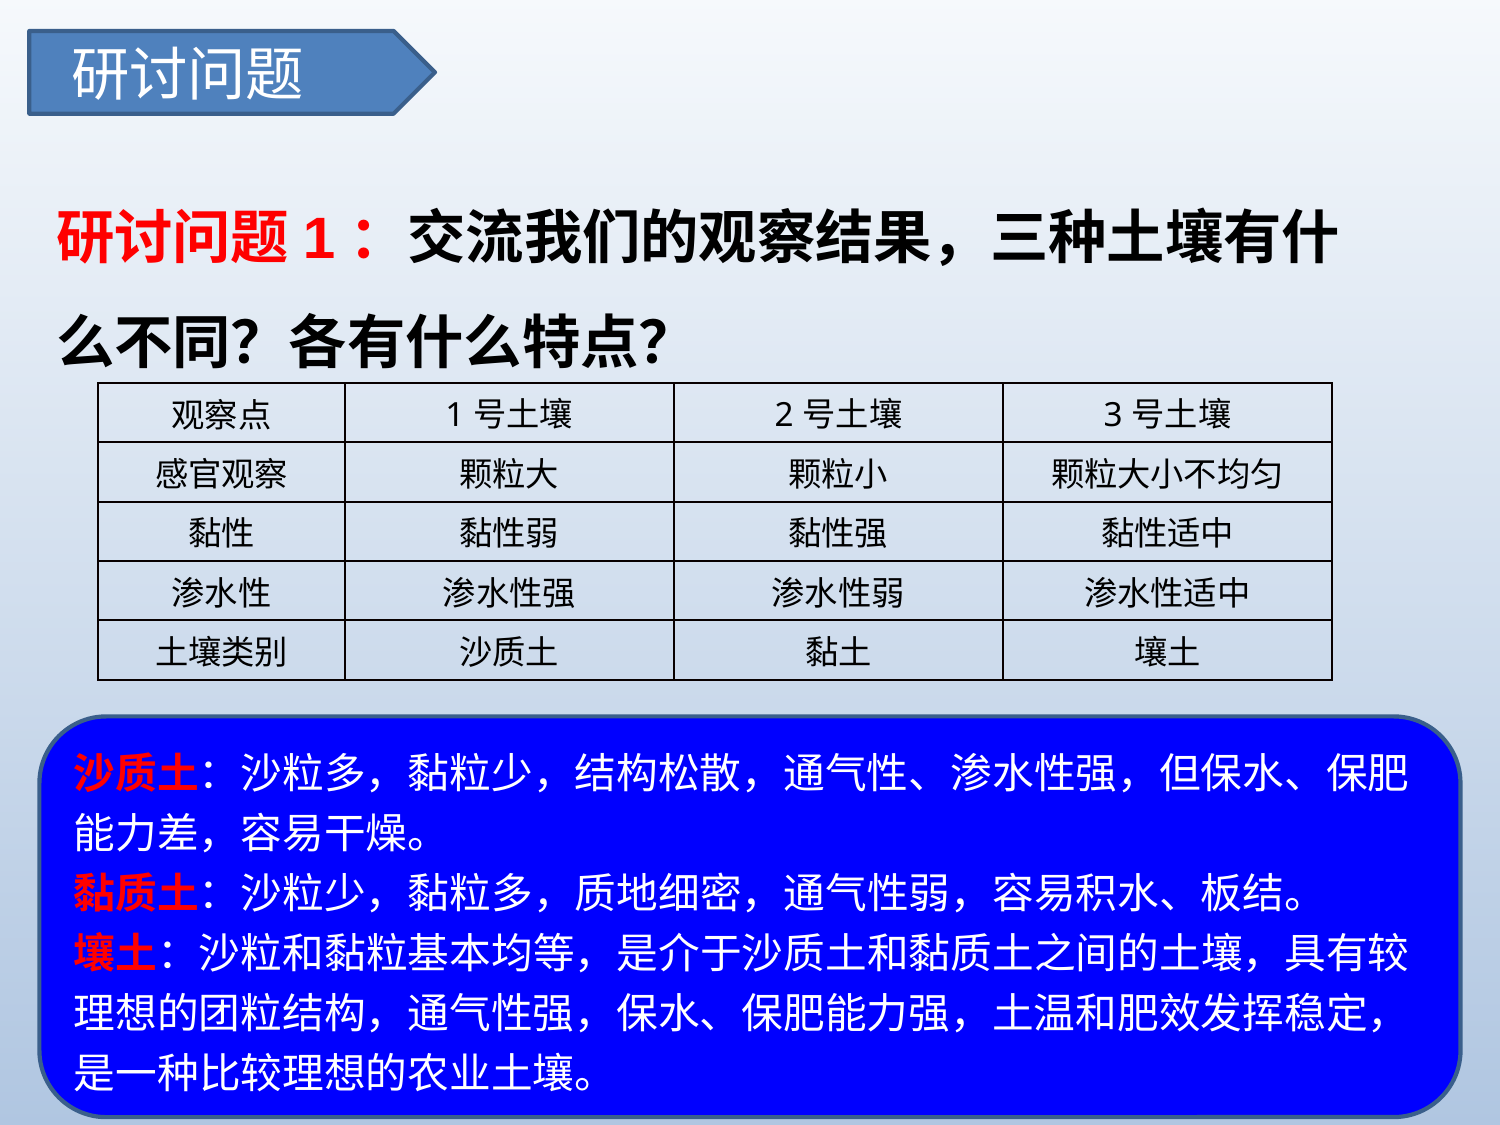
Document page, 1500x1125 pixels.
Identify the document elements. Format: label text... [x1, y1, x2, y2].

table_cell 沙质土 [346, 621, 673, 679]
table_cell 渗水性 [99, 562, 344, 619]
table_cell 壤土 [1004, 621, 1331, 679]
table_cell 颗粒小 [675, 443, 1002, 501]
text_box 研讨问题 [27, 28, 438, 116]
table_header 2号土壤 [675, 384, 1002, 441]
text_box 沙质土：沙粒多，黏粒少，结构松散，通气性、渗水性强，但保水、保肥能力差，容易干燥。 黏质土：沙粒少，黏粒多，质地细密，通气性弱，容易积水、板结。 壤土：沙粒和黏粒基本均等，是介于沙质土和黏质土之间的土壤，具有较理想的团粒结构，通气性强，保水、保肥能力强，土温和肥效发挥稳定，是一种比较理想的农业土壤。 [37, 714, 1463, 1120]
table_cell 渗水性强 [346, 562, 673, 619]
table_cell 黏性弱 [346, 503, 673, 560]
table_cell 土壤类别 [99, 621, 344, 679]
table_cell 颗粒大 [346, 443, 673, 501]
text_box 研讨问题1：交流我们的观察结果，三种土壤有什么不同？各有什么特点？ [41, 157, 1408, 383]
table_cell 感官观察 [99, 443, 344, 501]
table_cell 渗水性适中 [1004, 562, 1331, 619]
table_cell 黏性 [99, 503, 344, 560]
table_cell 黏土 [675, 621, 1002, 679]
table_header 观察点 [99, 384, 344, 441]
table_cell 黏性适中 [1004, 503, 1331, 560]
table_cell 黏性强 [675, 503, 1002, 560]
table_cell 渗水性弱 [675, 562, 1002, 619]
table_cell 颗粒大小不均匀 [1004, 443, 1331, 501]
table_header 1号土壤 [346, 384, 673, 441]
table_header 3号土壤 [1004, 384, 1331, 441]
